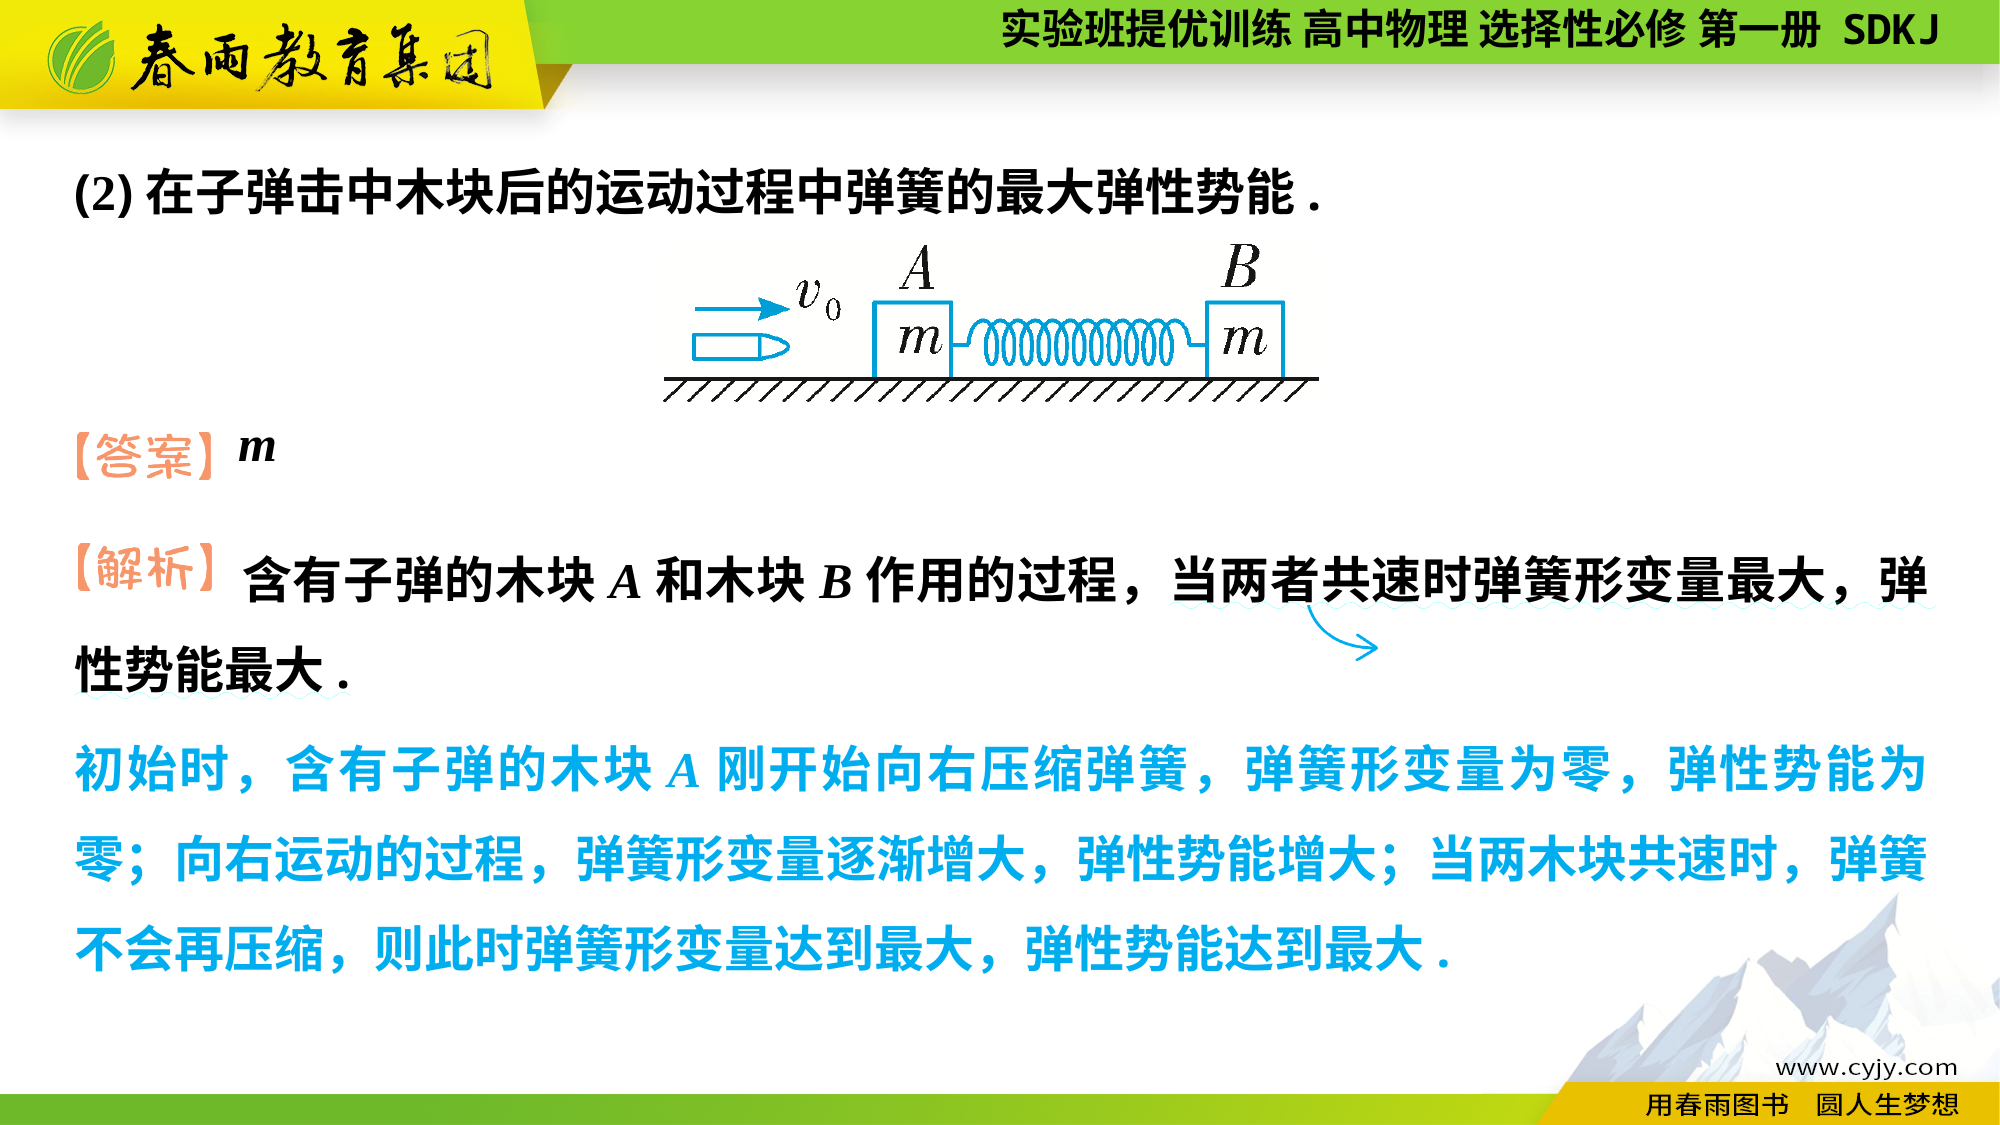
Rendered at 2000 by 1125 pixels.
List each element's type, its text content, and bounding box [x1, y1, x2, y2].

picture [0, 0, 2000, 1125]
text_box 初始时，含有子弹的木块A刚开始向右压缩弹簧，弹簧形变量为零，弹性势能为零；向右运动的过程，弹簧形变量逐渐增大，弹性势能增大；当两木块共速时，弹簧不会再压缩，则此时弹簧形变量达到最大，弹性势能达到最大. [59, 699, 1944, 985]
text_box 含有子弹的木块A和木块B作用的过程，当两者共速时弹簧形变量最大，弹性势能最大. [59, 510, 1944, 699]
list (2)在子弹击中木块后的运动过程中弹簧的最大弹性势能. [59, 122, 1944, 217]
